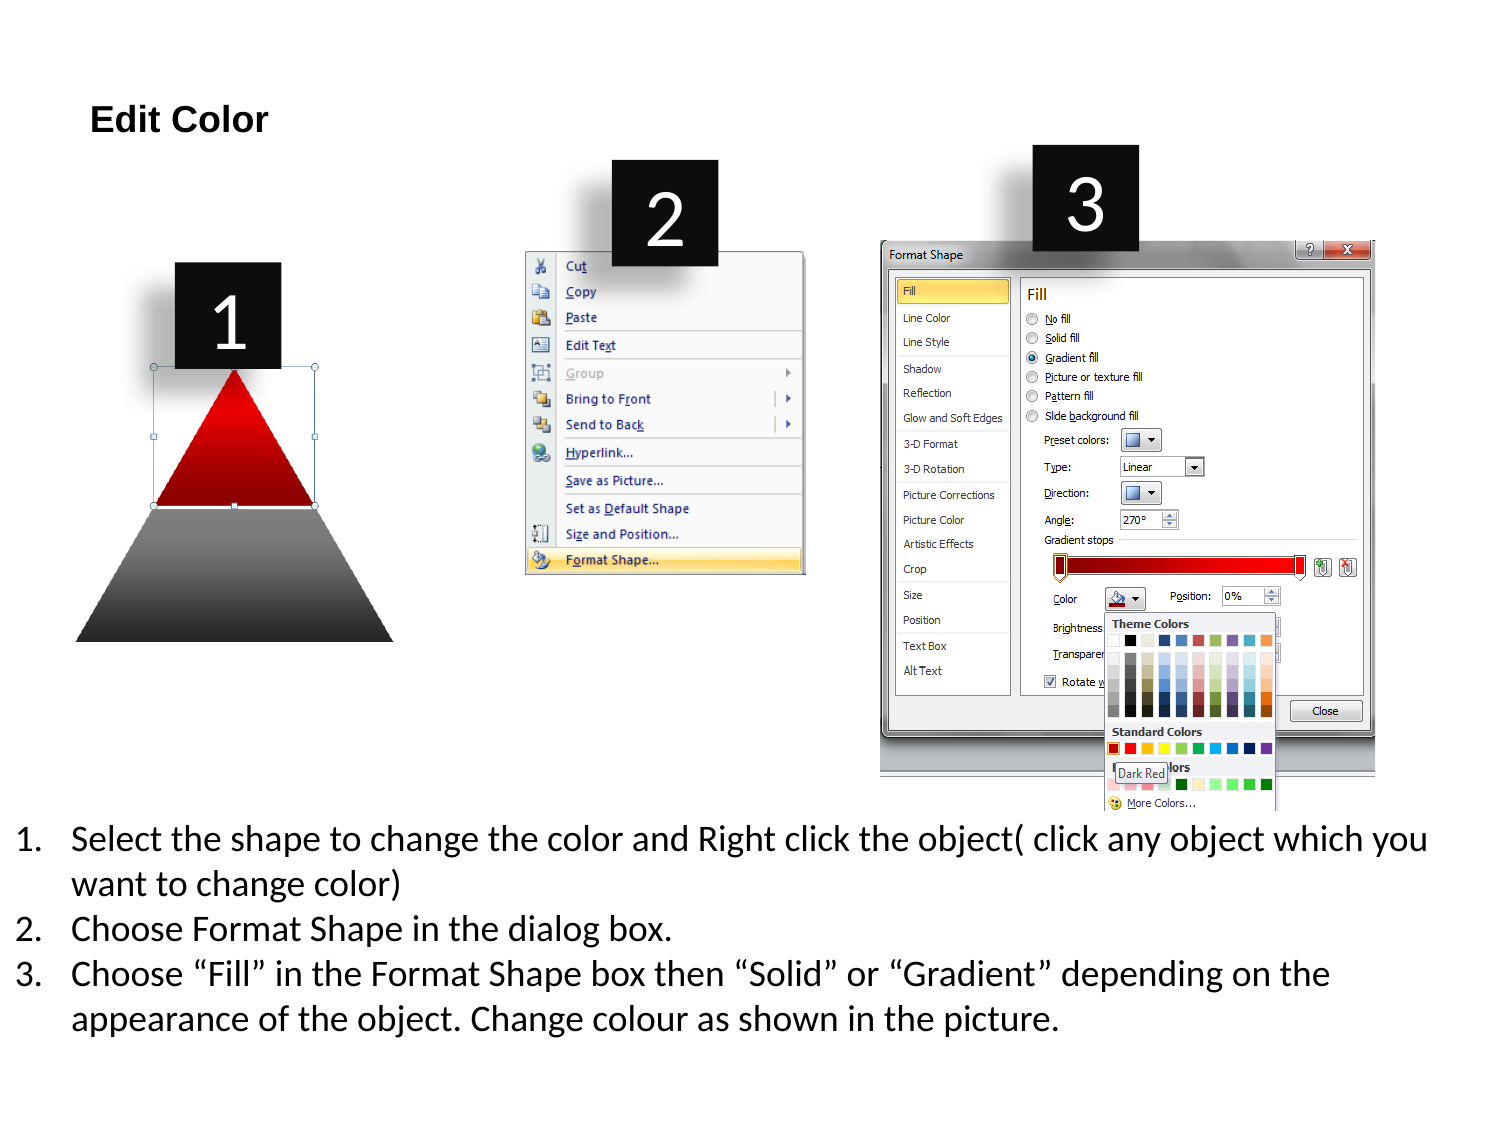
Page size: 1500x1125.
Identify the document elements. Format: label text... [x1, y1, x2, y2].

text_box 3 [1031, 143, 1141, 238]
text_box Edit Color [74, 87, 441, 148]
picture [524, 251, 806, 576]
text_box 2 [610, 158, 721, 249]
text_box Select the shape to change the color and Right click the object( click any object which you want to change color) Choose Format Shape in the dialog box. Choose “Fill” in the Format Shape box then “Solid” or “Gradient” depending on the appearance of the object. Change colour as shown in the picture. [0, 806, 1500, 1046]
picture [879, 240, 1376, 811]
text_box 1 [173, 260, 283, 361]
picture [73, 363, 397, 646]
